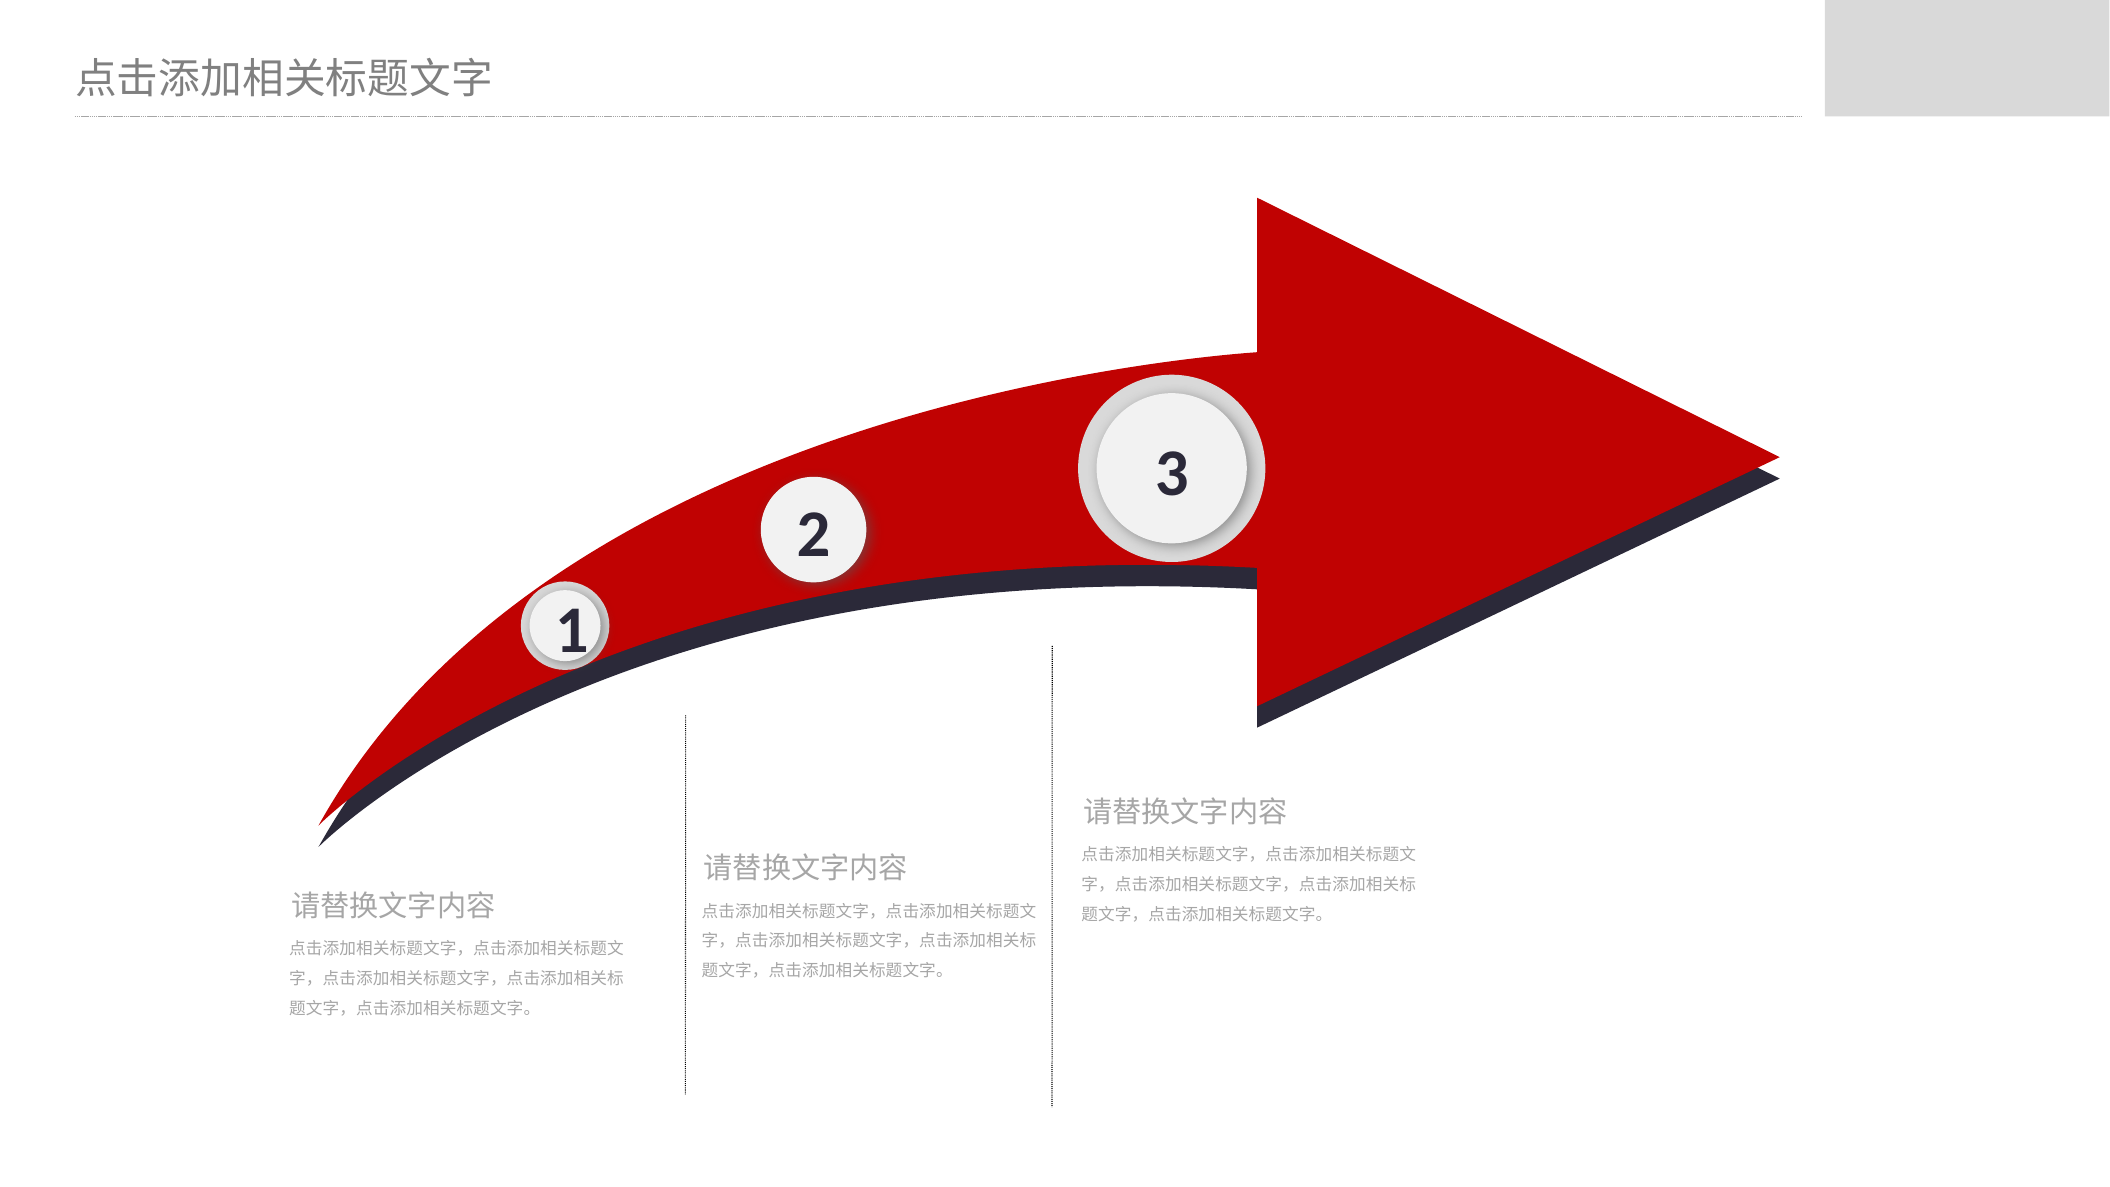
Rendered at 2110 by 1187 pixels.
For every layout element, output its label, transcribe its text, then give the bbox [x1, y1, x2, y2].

text_box 点击添加相关标题文字，点击添加相关标题文字，点击添加相关标题文字，点击添加相关标题文字，点击添加相关标题文字。 [687, 892, 1066, 988]
text_box 点击添加相关标题文字 [59, 44, 563, 107]
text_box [318, 197, 1780, 847]
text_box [520, 581, 610, 670]
text_box 请替换文字内容 [275, 871, 674, 930]
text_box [1078, 374, 1266, 562]
text_box 请替换文字内容 [687, 847, 1067, 892]
text_box 点击添加相关标题文字，点击添加相关标题文字，点击添加相关标题文字，点击添加相关标题文字，点击添加相关标题文字。 [1067, 847, 1446, 932]
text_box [747, 463, 880, 596]
text_box 点击添加相关标题文字，点击添加相关标题文字，点击添加相关标题文字，点击添加相关标题文字，点击添加相关标题文字。 [275, 930, 653, 1025]
